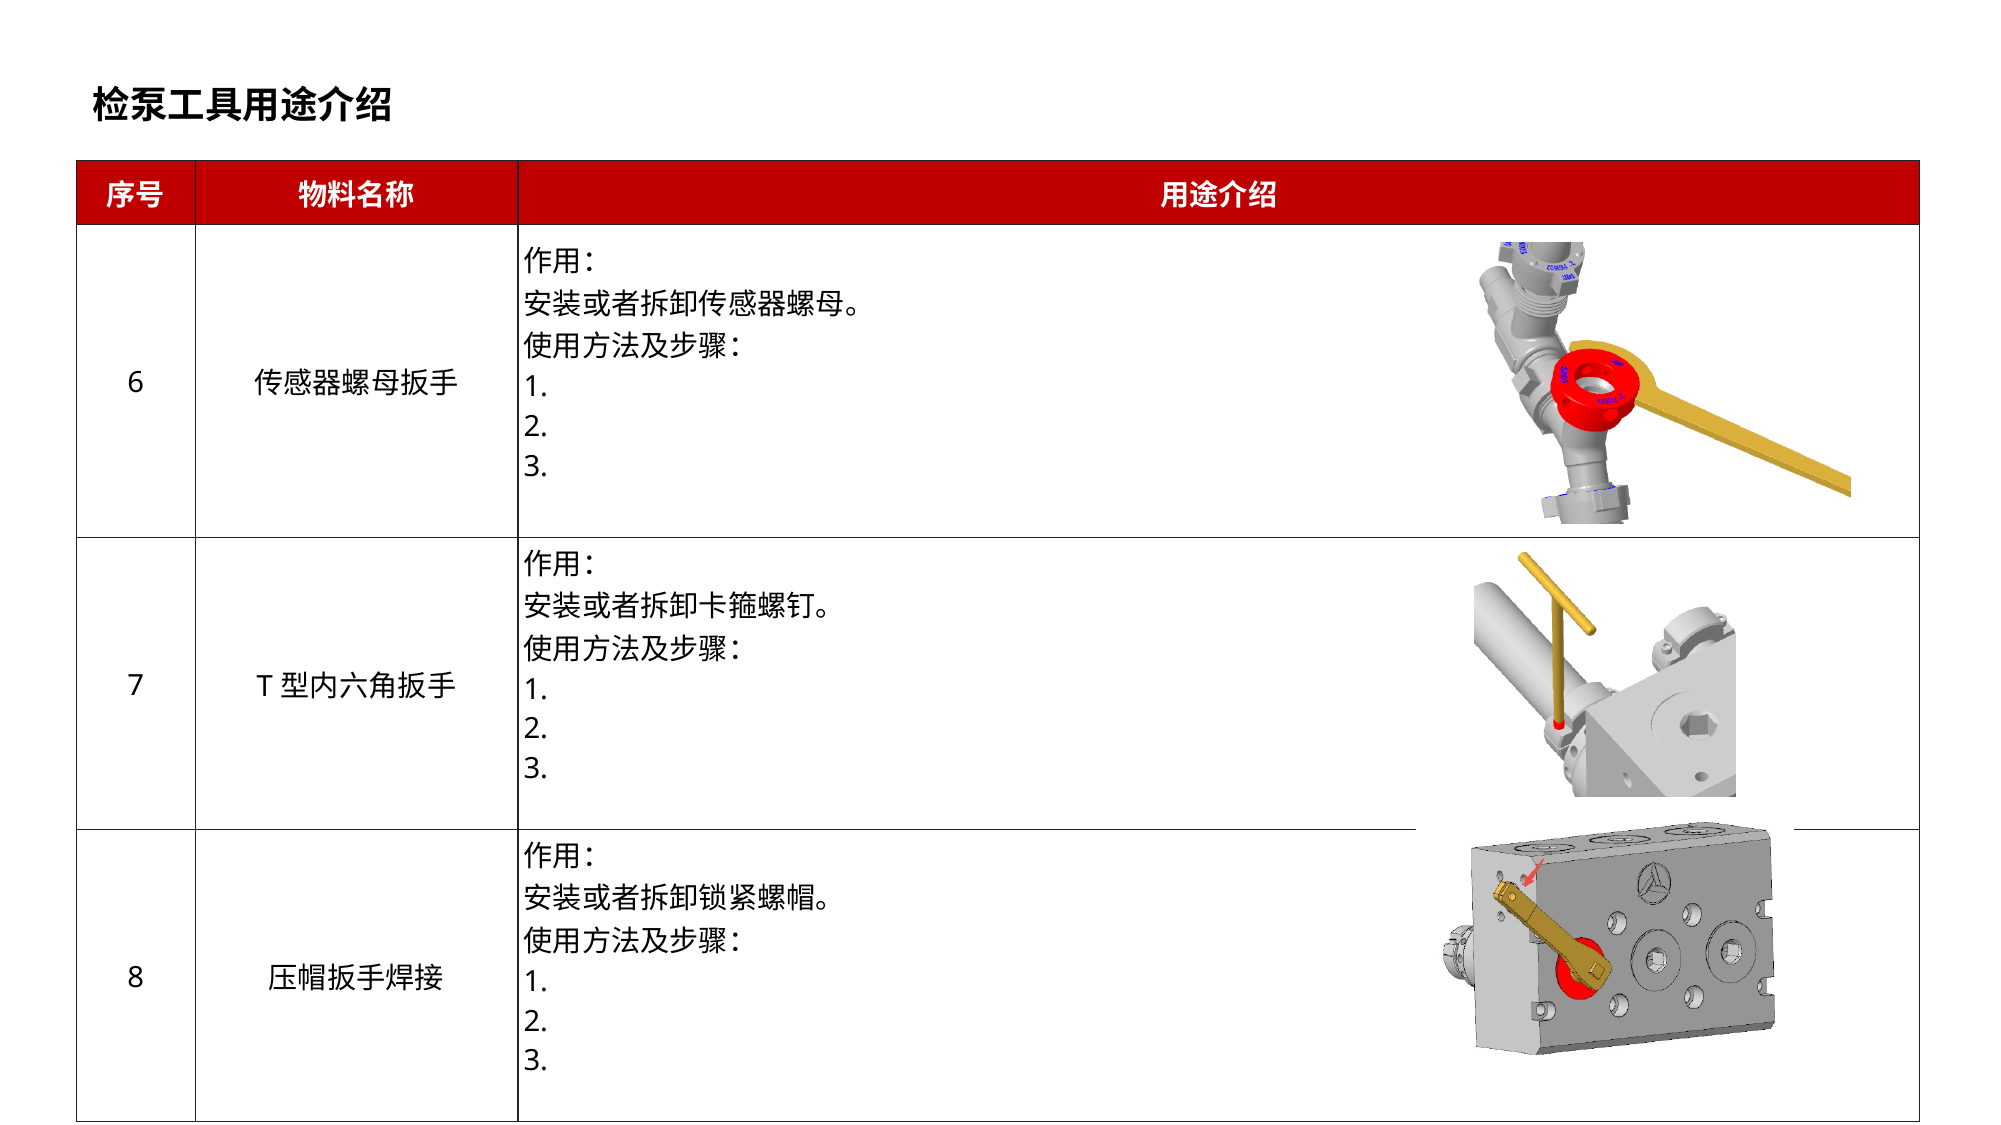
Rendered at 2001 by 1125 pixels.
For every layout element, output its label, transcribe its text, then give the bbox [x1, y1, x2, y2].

table_header 物料名称 [196, 161, 517, 224]
table_cell 7 [77, 538, 195, 829]
table_cell 6 [77, 225, 195, 537]
picture [1436, 242, 1851, 524]
table_cell 作用： 安装或者拆卸卡箍螺钉。 使用方法及步骤： 1. 2. 3. [519, 538, 1919, 829]
table_cell T型内六角扳手 [196, 538, 517, 829]
table_cell 作用： 安装或者拆卸传感器螺母。 使用方法及步骤： 1. 2. 3. [519, 225, 1919, 537]
table_cell 传感器螺母扳手 [196, 225, 517, 537]
table_cell 作用： 安装或者拆卸锁紧螺帽。 使用方法及步骤： 1. 2. 3. [519, 830, 1919, 1121]
text_box 检泵工具用途介绍 [77, 73, 408, 134]
picture [1474, 550, 1736, 797]
table_header 序号 [77, 161, 195, 224]
picture [1416, 814, 1794, 1065]
table_header 用途介绍 [519, 161, 1919, 224]
table_cell 压帽扳手焊接 [196, 830, 517, 1121]
table_cell 8 [77, 830, 195, 1121]
